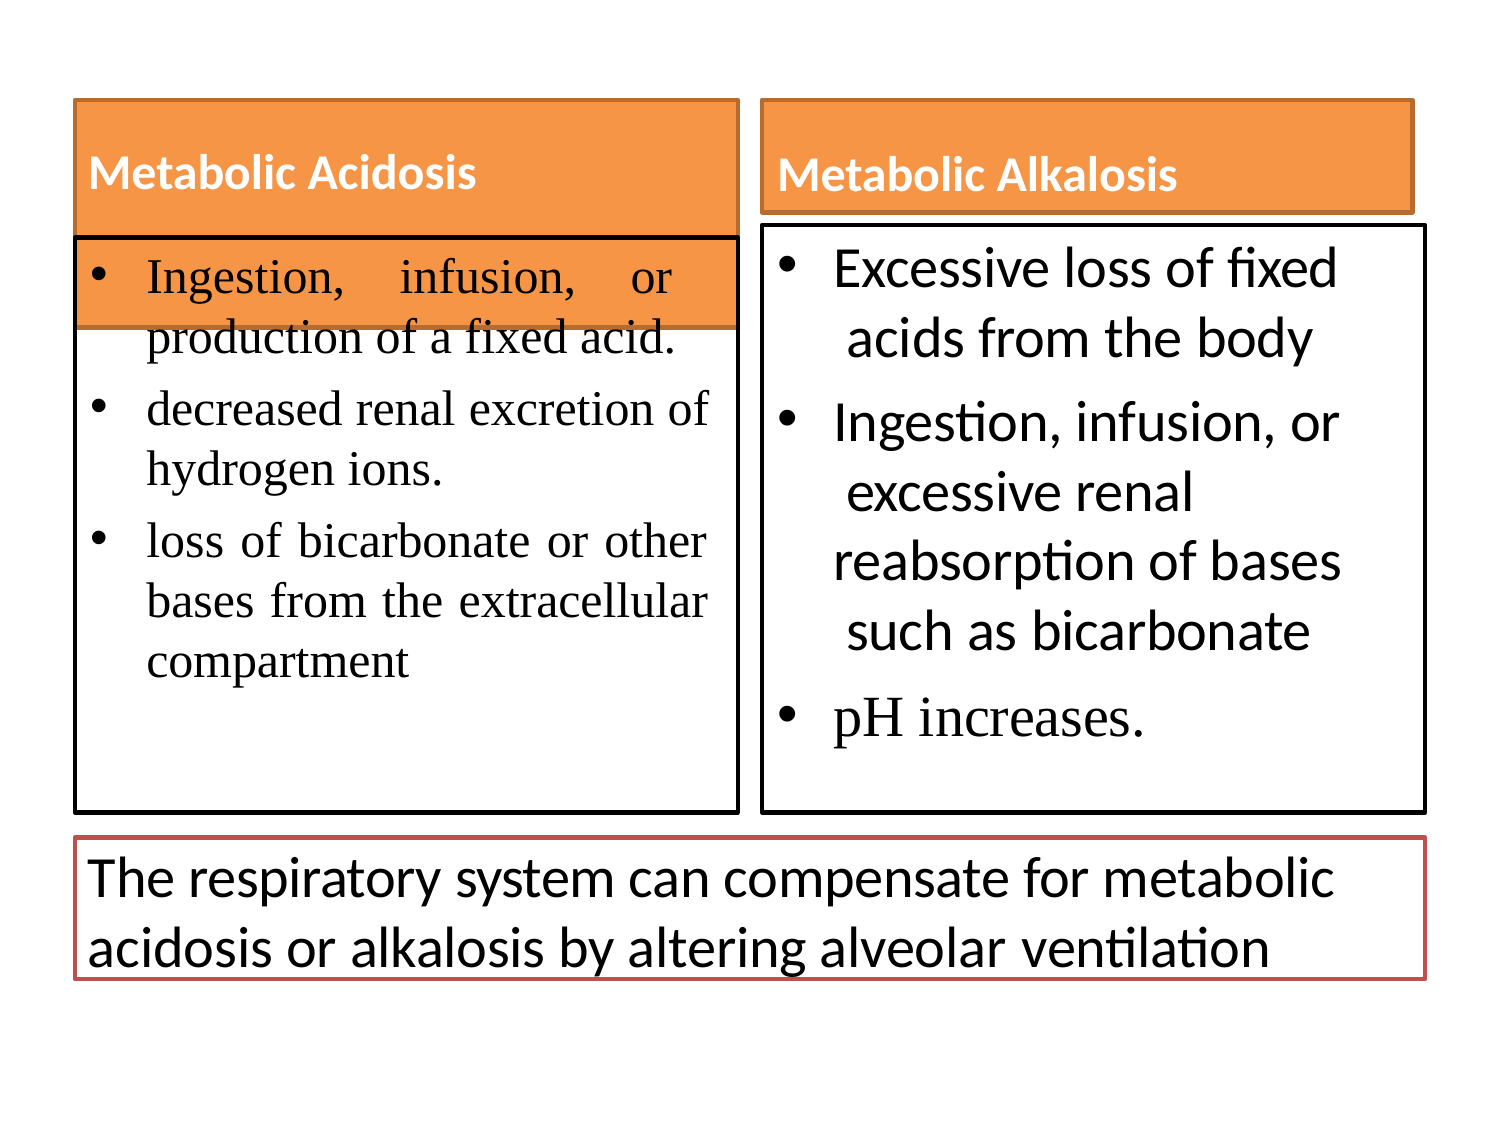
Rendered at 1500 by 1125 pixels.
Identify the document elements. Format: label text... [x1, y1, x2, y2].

text_box Metabolic Alkalosis [774, 141, 1182, 202]
text_box Ingestion, infusion, or production of a fixed acid. decreased renal excretion of hydrogen ions. loss of bicarbonate or other bases from the extracellular compartment [89, 243, 723, 688]
text_box [761, 99, 1413, 213]
title Metabolic Acidosis [75, 99, 738, 237]
text_box [761, 224, 1426, 813]
text_box The respiratory system can compensate for metabolic acidosis or alkalosis by altering alveolar ventilation [74, 837, 1425, 980]
text_box [74, 237, 738, 813]
text_box Excessive loss of fixed acids from the body Ingestion, infusion, or excessive renal reabsorption of bases such as bicarbonate pH increases. [761, 228, 1425, 749]
